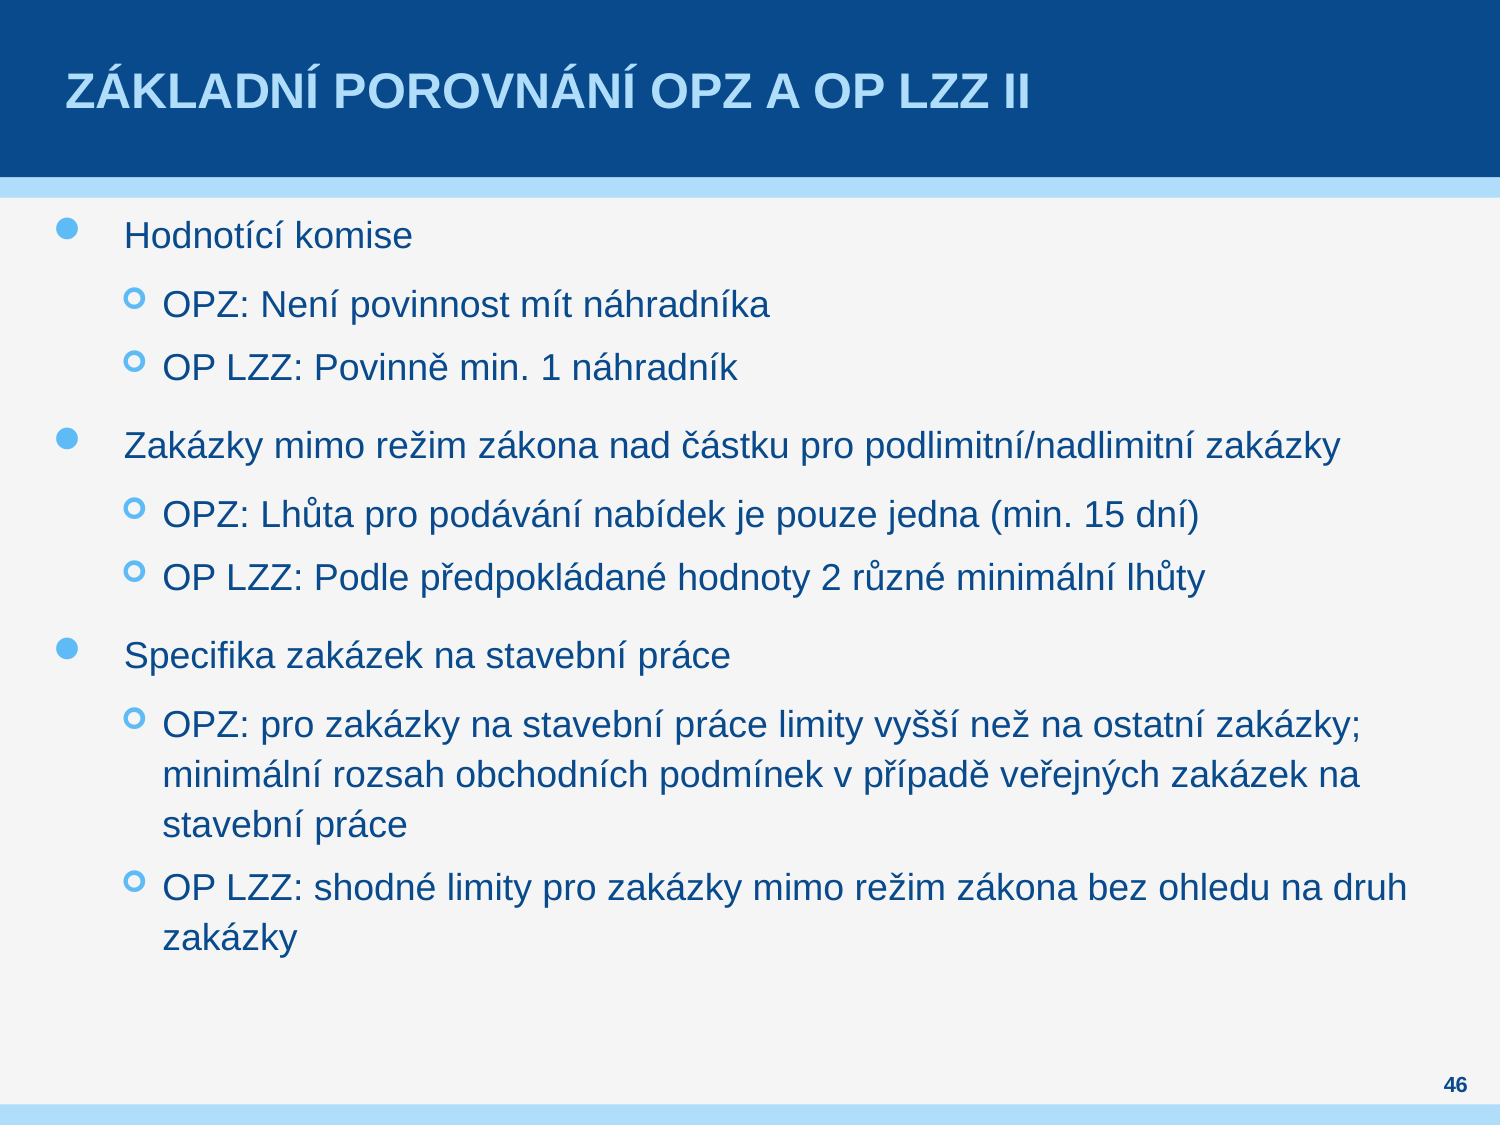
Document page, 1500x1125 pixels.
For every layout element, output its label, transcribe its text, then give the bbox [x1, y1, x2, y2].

slide_number 46 [1417, 1068, 1495, 1099]
list Hodnotící komise OPZ: Není povinnost mít náhradníka OP LZZ: Povinně min. 1 náhradník Zakázky mimo režim zákona nad částku pro podlimitní/nadlimitní zakázky OPZ: Lhůta pro podávání nabídek je pouze jedna (min. 15 dní) OP LZZ: Podle předpokládané hodnoty 2 různé minimální lhůty Specifika zakázek na stavební práce OPZ: pro zakázky na stavební práce limity vyšší než na ostatní zakázky; minimální rozsah obchodních podmínek v případě veřejných zakázek na stavební práce OP LZZ: shodné limity pro zakázky mimo režim zákona bez ohledu na druh zakázky [53, 196, 1483, 1106]
title Základní Porovnání OPZ a OP LZZ II [59, 0, 1441, 178]
